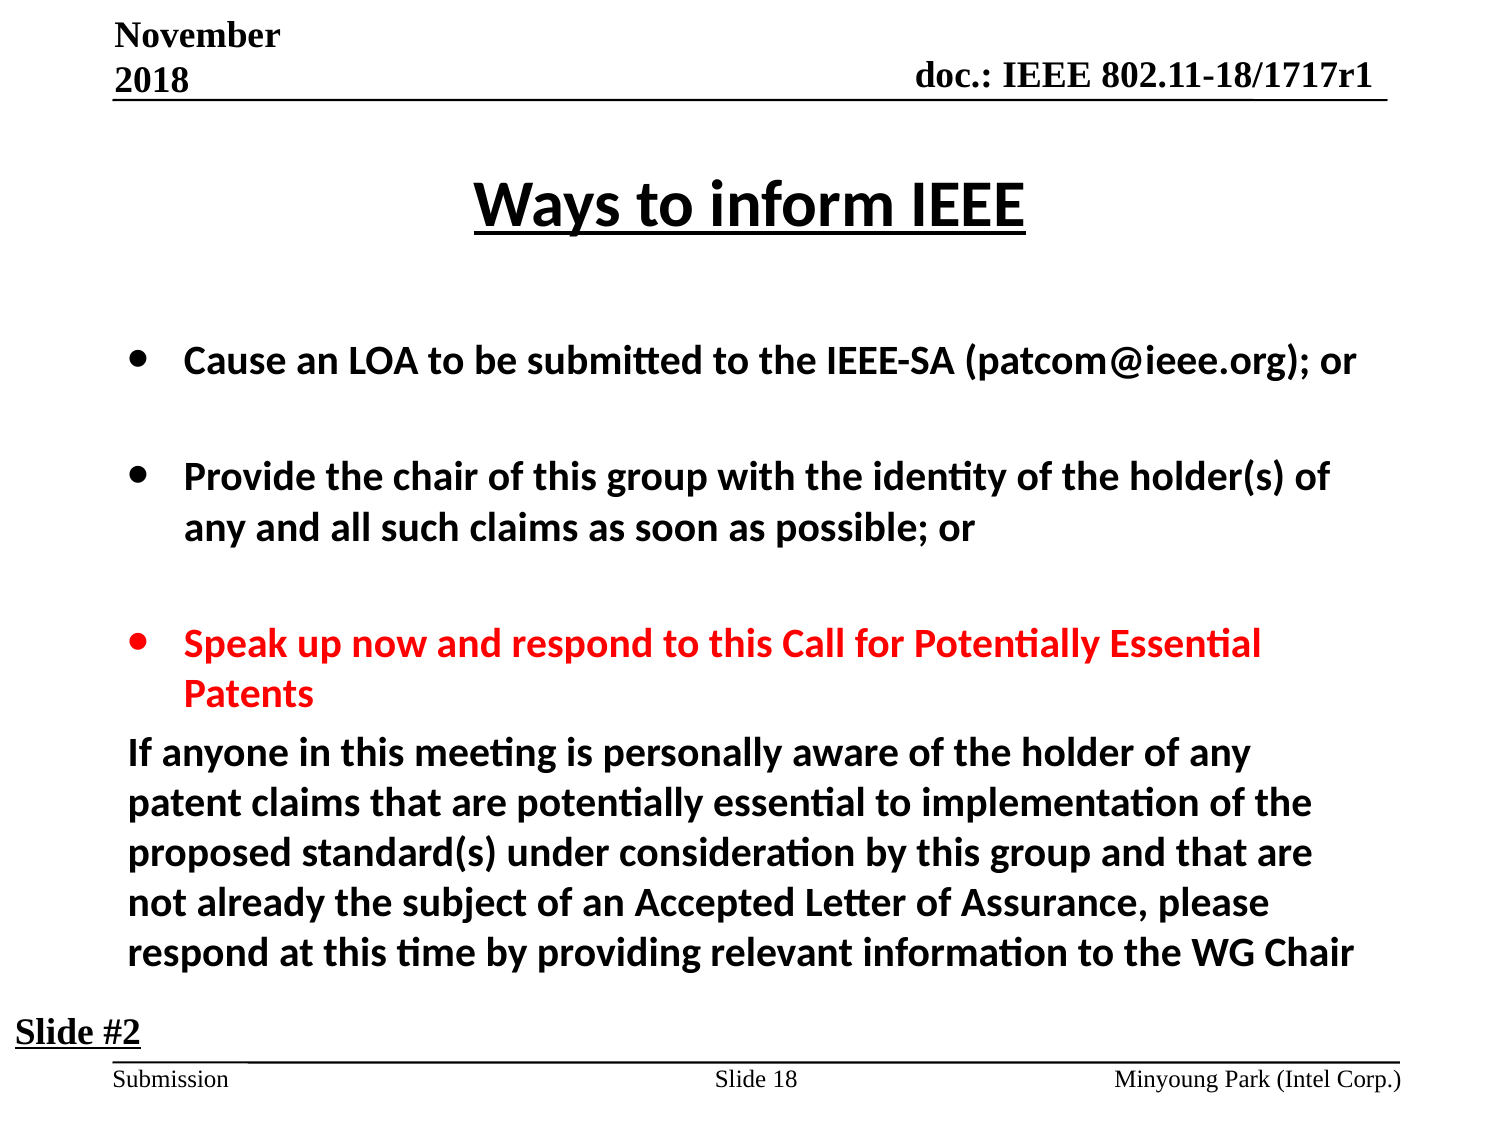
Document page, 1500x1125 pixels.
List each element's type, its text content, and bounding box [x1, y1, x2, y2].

list Cause an LOA to be submitted to the IEEE-SA (patcom@ieee.org); or Provide the chair of this group with the identity of the holder(s) of any and all such claims as soon as possible; or Speak up now and respond to this Call for Potentially Essential Patents If anyone in this meeting is personally aware of the holder of any patent claims that are potentially essential to implementation of the proposed standard(s) under consideration by this group and that are not already the subject of an Accepted Letter of Assurance, please respond at this time by providing relevant information to the WG Chair [112, 324, 1388, 1000]
text_box Slide #2 [0, 999, 157, 1060]
slide_number Slide 18 [712, 1061, 800, 1093]
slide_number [114, 54, 335, 101]
footer Minyoung Park (Intel Corp.) [949, 1061, 1402, 1093]
title Ways to inform IEEE [112, 112, 1388, 288]
